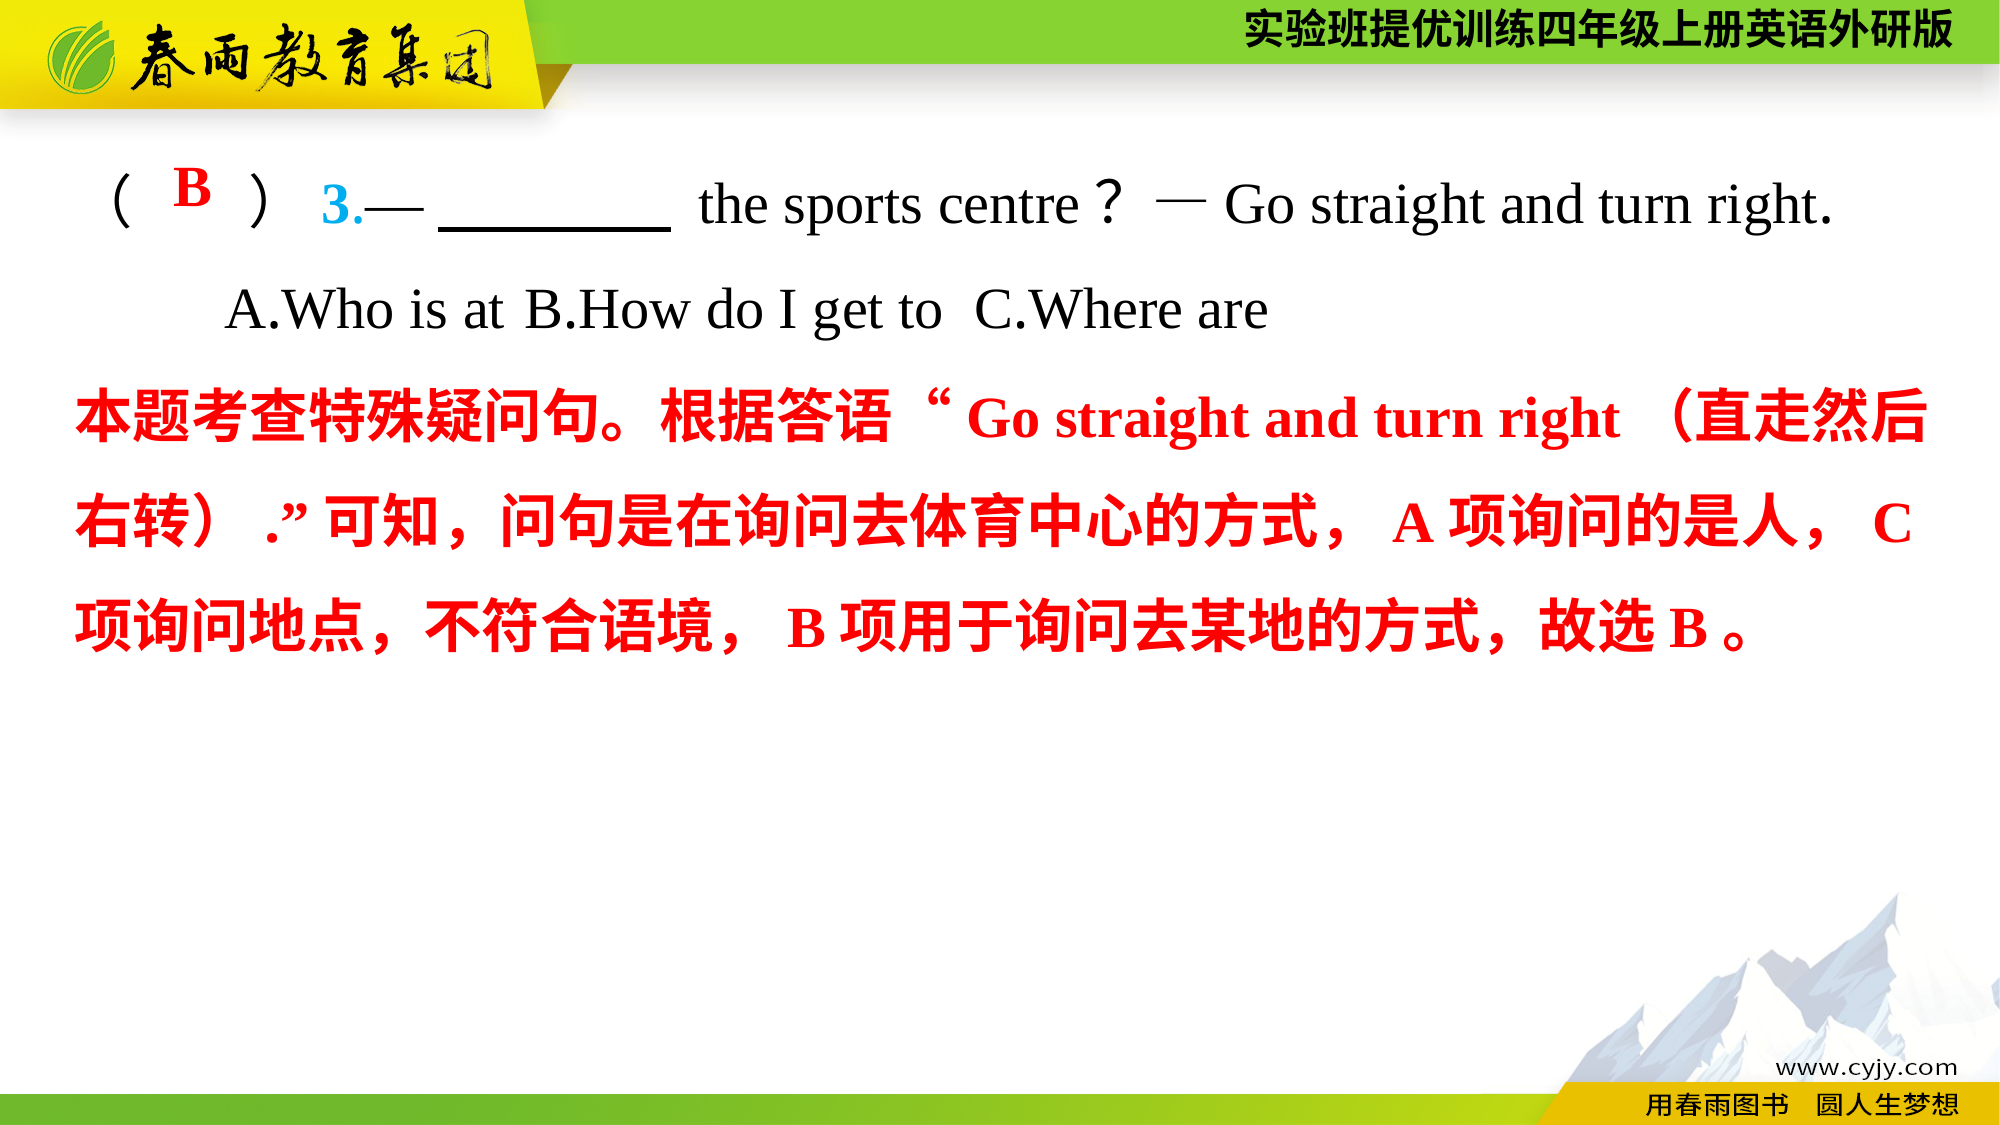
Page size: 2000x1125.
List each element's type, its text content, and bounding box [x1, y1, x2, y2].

text_box 本题考查特殊疑问句。根据答语“Go straight and turn right（直走然后右转）.”可知，问句是在询问去体育中心的方式，A项询问的是人，C项询问地点，不符合语境，B项用于询问去某地的方式，故选B。 [59, 337, 1944, 667]
text_box B [158, 140, 228, 226]
picture [0, 0, 2000, 1125]
list （ ）3.— the sports centre？—Go straight and turn right. A.Who is at B.How do I get to C.Where are [59, 122, 1944, 337]
